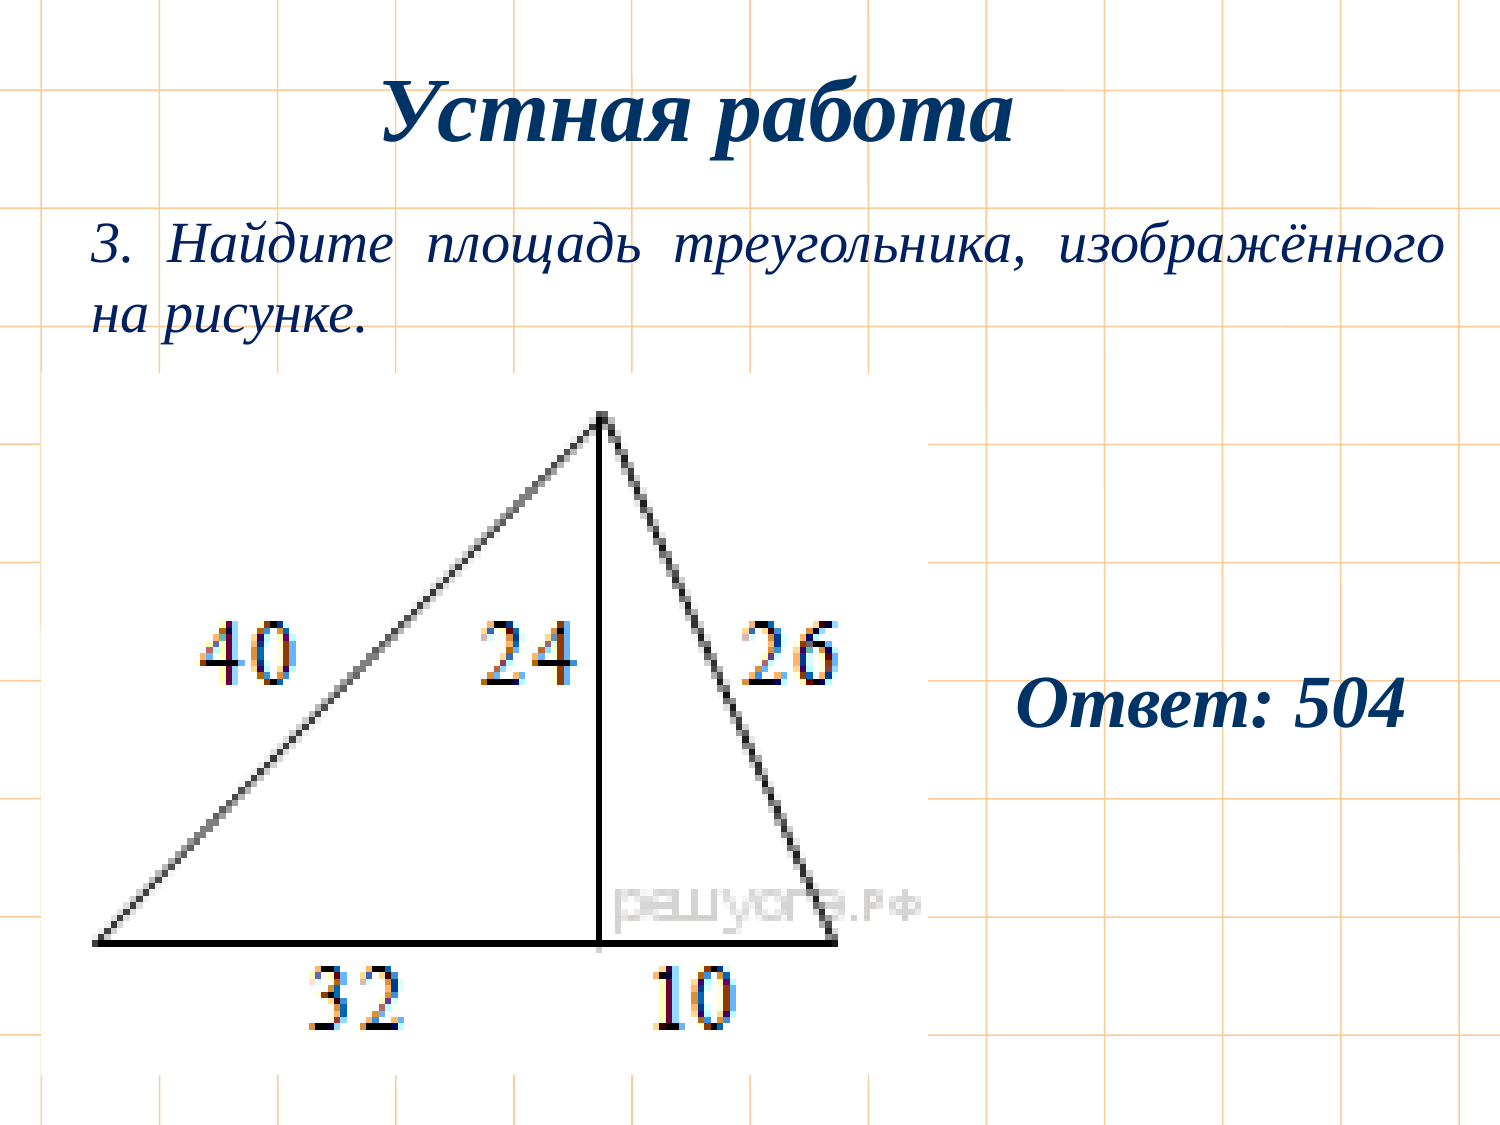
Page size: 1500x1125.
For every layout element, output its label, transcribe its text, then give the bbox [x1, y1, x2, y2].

text_box Ответ: 504 [1000, 645, 1422, 750]
text_box Устная работа [363, 42, 1032, 168]
picture [41, 373, 928, 1075]
text_box 3. Найдите площадь треугольника, изображённого на рисунке. [76, 196, 1461, 350]
